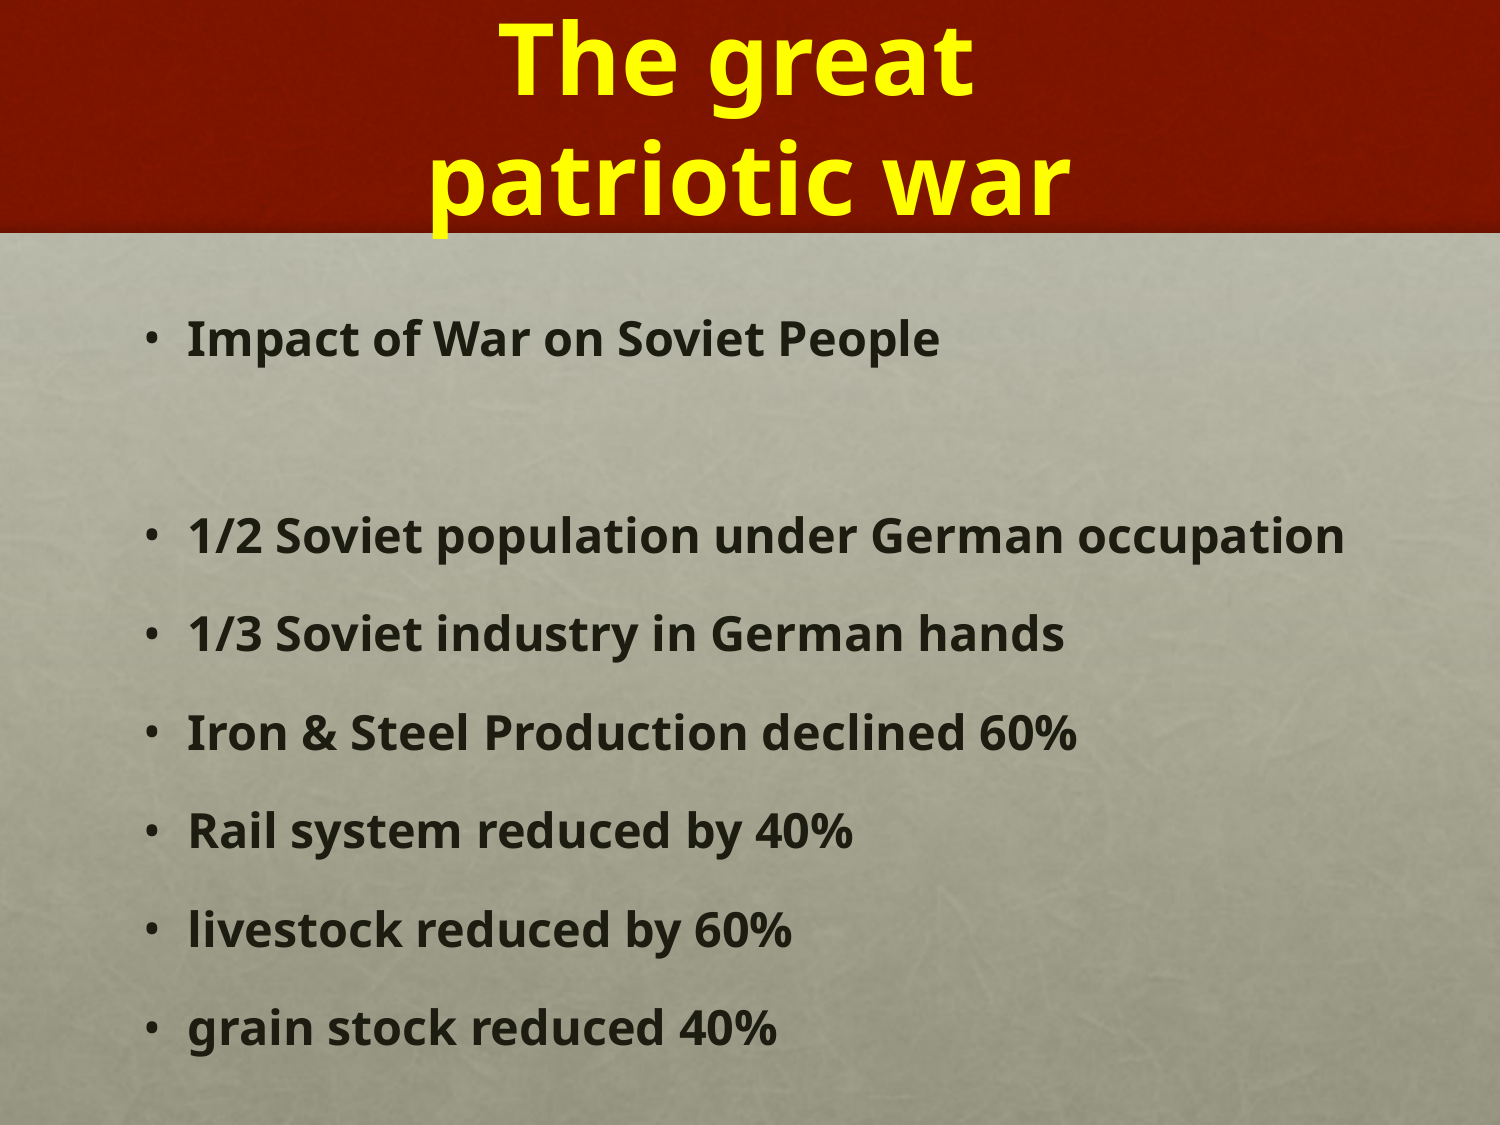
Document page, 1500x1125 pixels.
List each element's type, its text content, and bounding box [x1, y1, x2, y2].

list Impact of War on Soviet People 1/2 Soviet population under German occupation 1/3 Soviet industry in German hands Iron & Steel Production declined 60% Rail system reduced by 40% livestock reduced by 60% grain stock reduced 40% [127, 299, 1372, 1125]
picture [0, 214, 1500, 1125]
title The great patriotic war [127, 10, 1372, 221]
